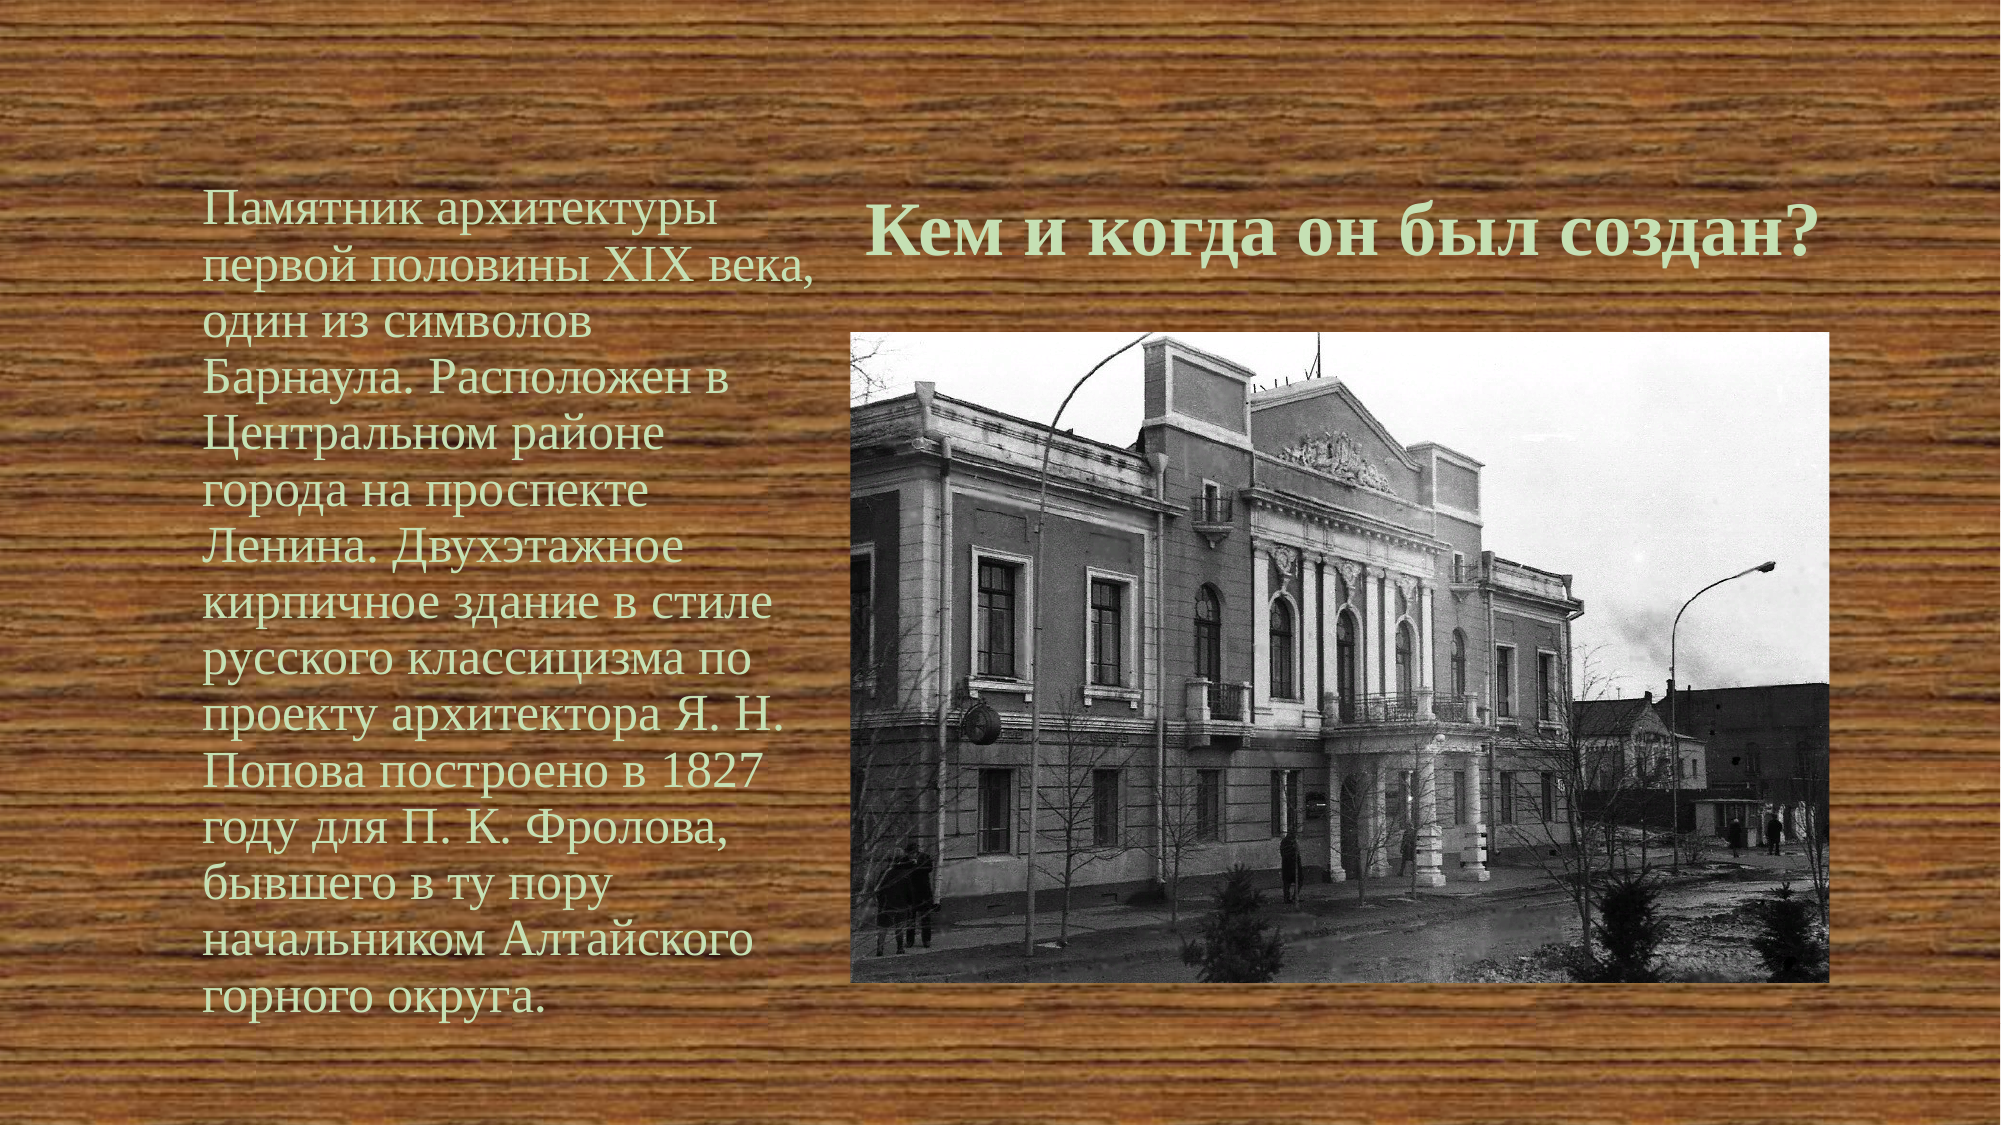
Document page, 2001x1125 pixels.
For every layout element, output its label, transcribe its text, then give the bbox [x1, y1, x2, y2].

list Памятник архитектуры первой половины XIX века, один из символов Барнаула. Расположен в Центральном районе города на проспекте Ленина. Двухэтажное кирпичное здание в стиле русского классицизма по проекту архитектора Я. Н. Попова построено в 1827 году для П. К. Фролова, бывшего в ту пору начальником Алтайского горного округа. [187, 172, 833, 1023]
picture [0, 0, 2001, 1125]
title Кем и когда он был создан? [850, 140, 1863, 280]
